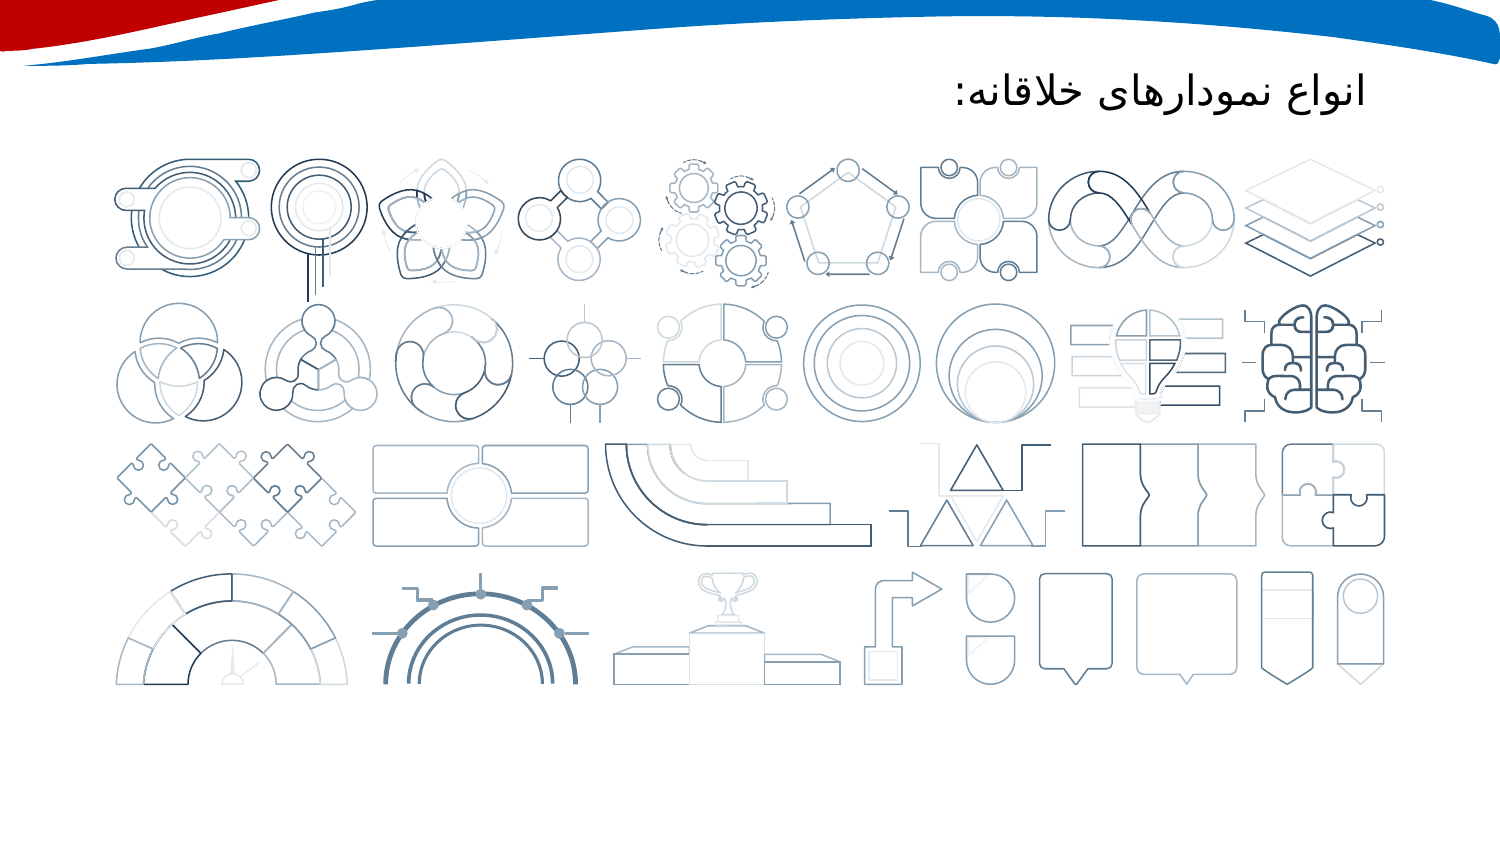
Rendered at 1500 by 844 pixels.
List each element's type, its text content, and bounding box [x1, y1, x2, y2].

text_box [605, 444, 871, 547]
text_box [1241, 304, 1386, 423]
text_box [966, 573, 1015, 623]
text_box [803, 304, 921, 422]
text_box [372, 445, 589, 546]
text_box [378, 159, 505, 294]
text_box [936, 304, 1055, 423]
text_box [1282, 443, 1385, 546]
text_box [658, 159, 776, 289]
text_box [966, 636, 1015, 685]
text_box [1082, 444, 1265, 546]
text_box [888, 443, 1065, 547]
text_box [1039, 573, 1113, 685]
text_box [1245, 159, 1385, 276]
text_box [1261, 572, 1313, 685]
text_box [920, 159, 1038, 281]
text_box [395, 304, 513, 422]
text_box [116, 303, 242, 424]
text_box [1337, 573, 1384, 685]
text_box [786, 159, 910, 278]
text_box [516, 159, 647, 281]
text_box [372, 573, 590, 685]
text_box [657, 304, 788, 423]
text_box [1070, 304, 1226, 423]
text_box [614, 573, 840, 685]
text_box [1136, 573, 1237, 685]
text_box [117, 444, 356, 546]
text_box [116, 573, 348, 685]
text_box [1048, 171, 1235, 268]
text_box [271, 159, 368, 302]
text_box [528, 303, 642, 423]
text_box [258, 304, 380, 422]
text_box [114, 159, 260, 287]
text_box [864, 572, 942, 685]
text_box انواع نمودارهای خلاقانه: [117, 49, 1382, 129]
